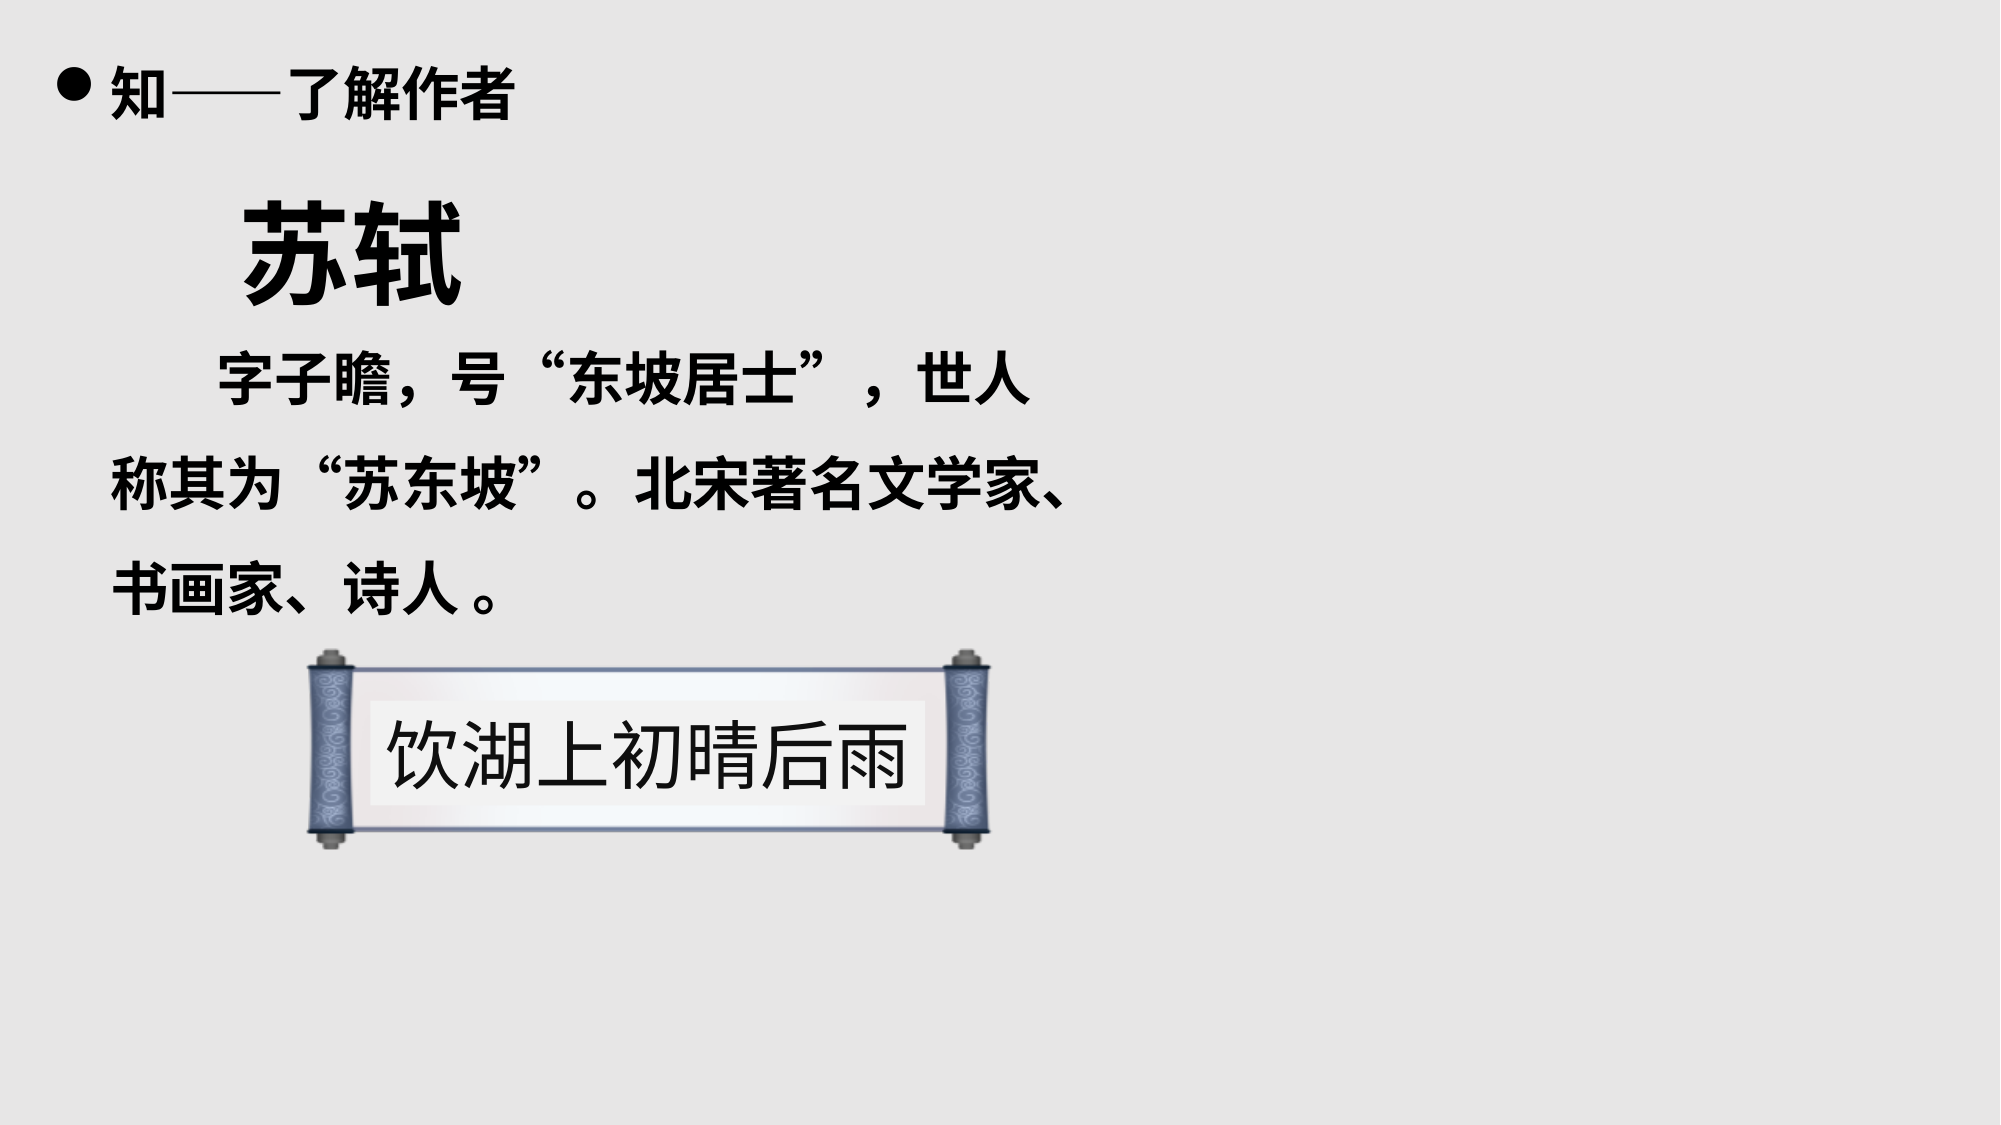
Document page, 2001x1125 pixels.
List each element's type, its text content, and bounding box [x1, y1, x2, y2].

text_box 苏轼 [224, 177, 479, 327]
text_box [282, 630, 1013, 862]
text_box 字子瞻，号“东坡居士”，世人称其为“苏东坡”。北宋著名文学家、书画家、诗人 。 [95, 299, 1066, 630]
text_box 知——了解作者 [37, 49, 533, 135]
